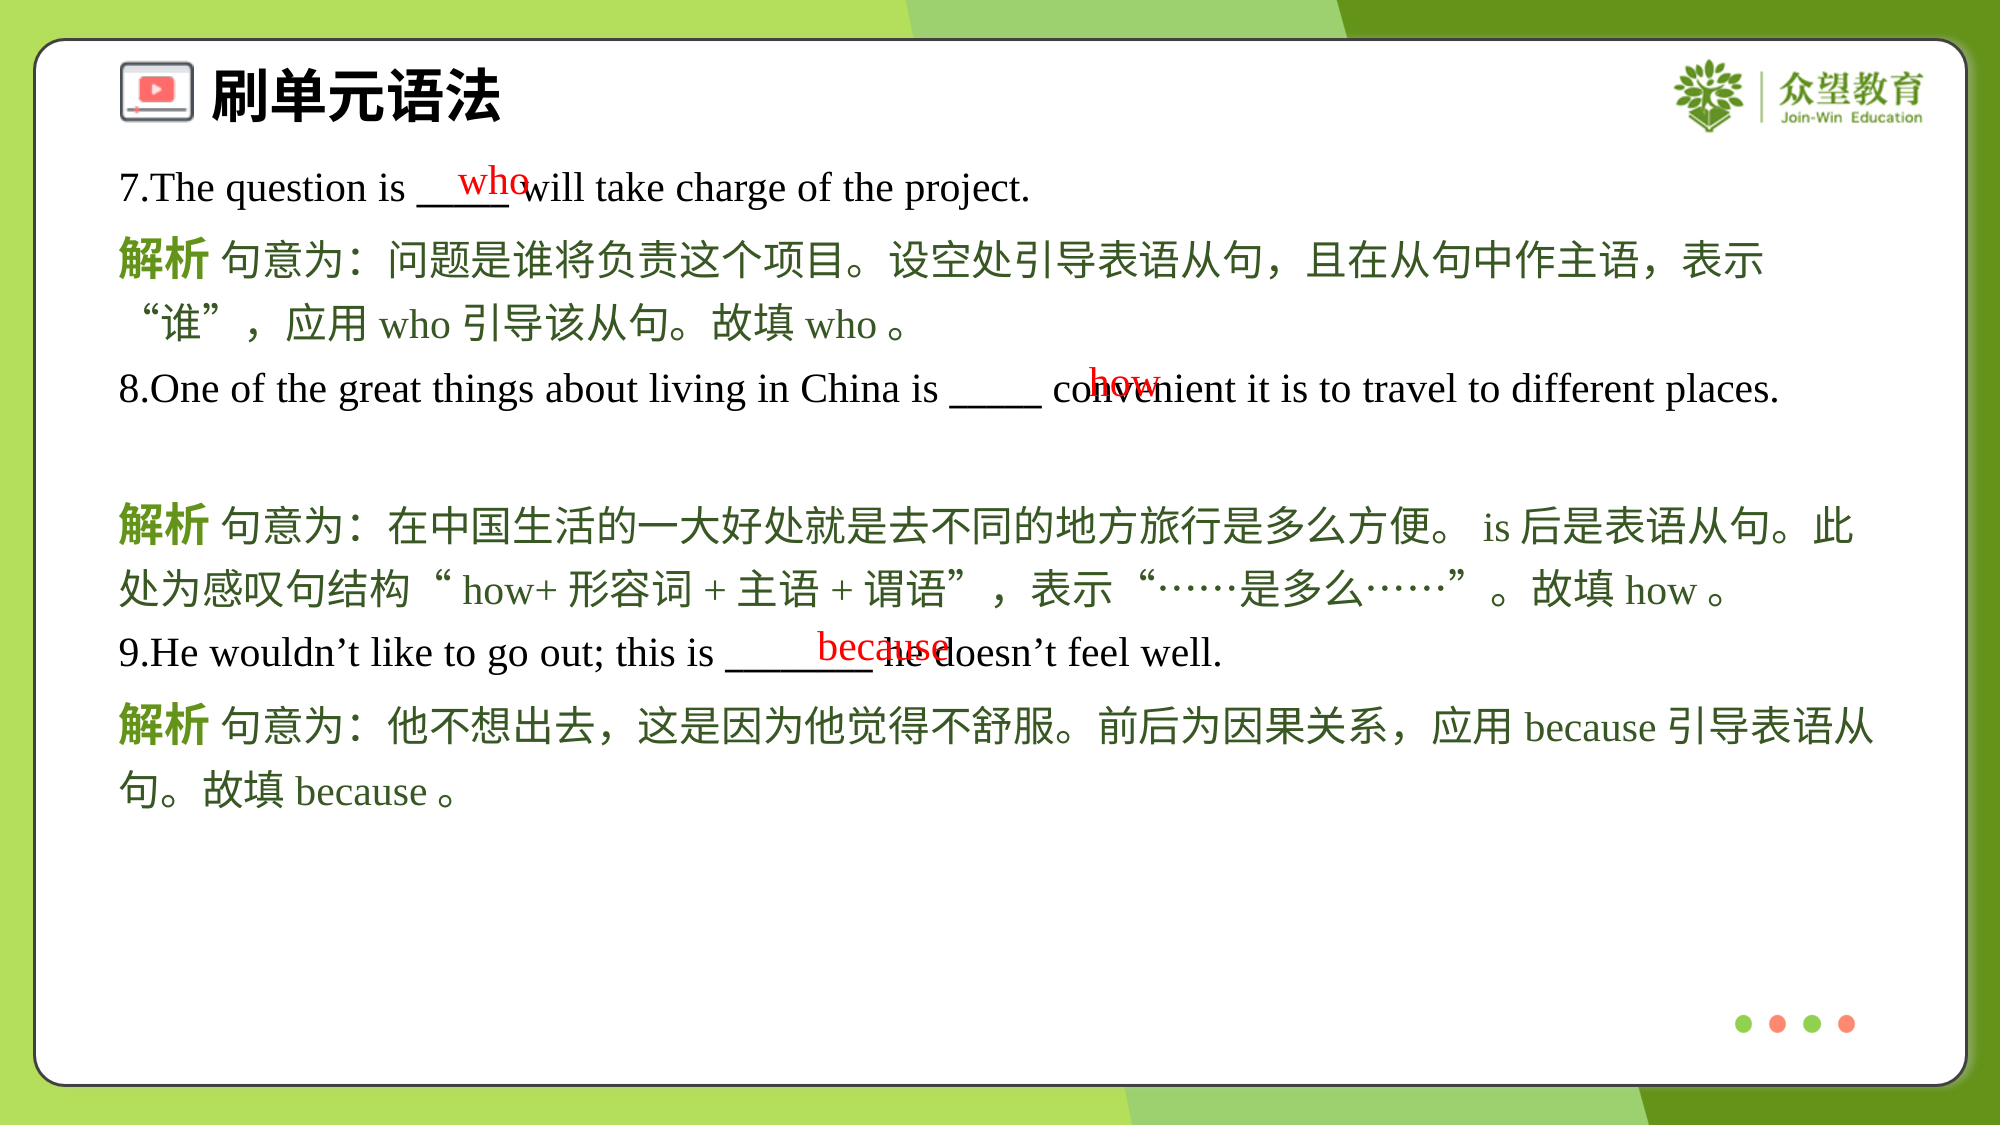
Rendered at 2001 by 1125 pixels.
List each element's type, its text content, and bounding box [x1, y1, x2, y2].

text_box how [1084, 342, 1166, 400]
text_box 解析 句意为：问题是谁将负责这个项目。设空处引导表语从句，且在从句中作主语，表示“谁”，应用who引导该从句。故填who。 [118, 215, 1883, 343]
text_box 解析 句意为：在中国生活的一大好处就是去不同的地方旅行是多么方便。is后是表语从句。此处为感叹句结构“how+形容词+主语+谓语”，表示“……是多么……”。故填how。 [118, 481, 1883, 608]
picture [0, 0, 2000, 1125]
text_box 解析 句意为：他不想出去，这是因为他觉得不舒服。前后为因果关系，应用because引导表语从句。故填because。 [118, 682, 1883, 809]
text_box 9.He wouldn’t like to go out; this is ________ he doesn’t feel well. [118, 612, 1883, 670]
text_box who [453, 140, 535, 199]
text_box 7.The question is _____ will take charge of the project. [118, 146, 1883, 204]
text_box 8.One of the great things about living in China is _____ convenient it is to travel to different places. [118, 348, 1883, 469]
text_box because [812, 606, 954, 665]
